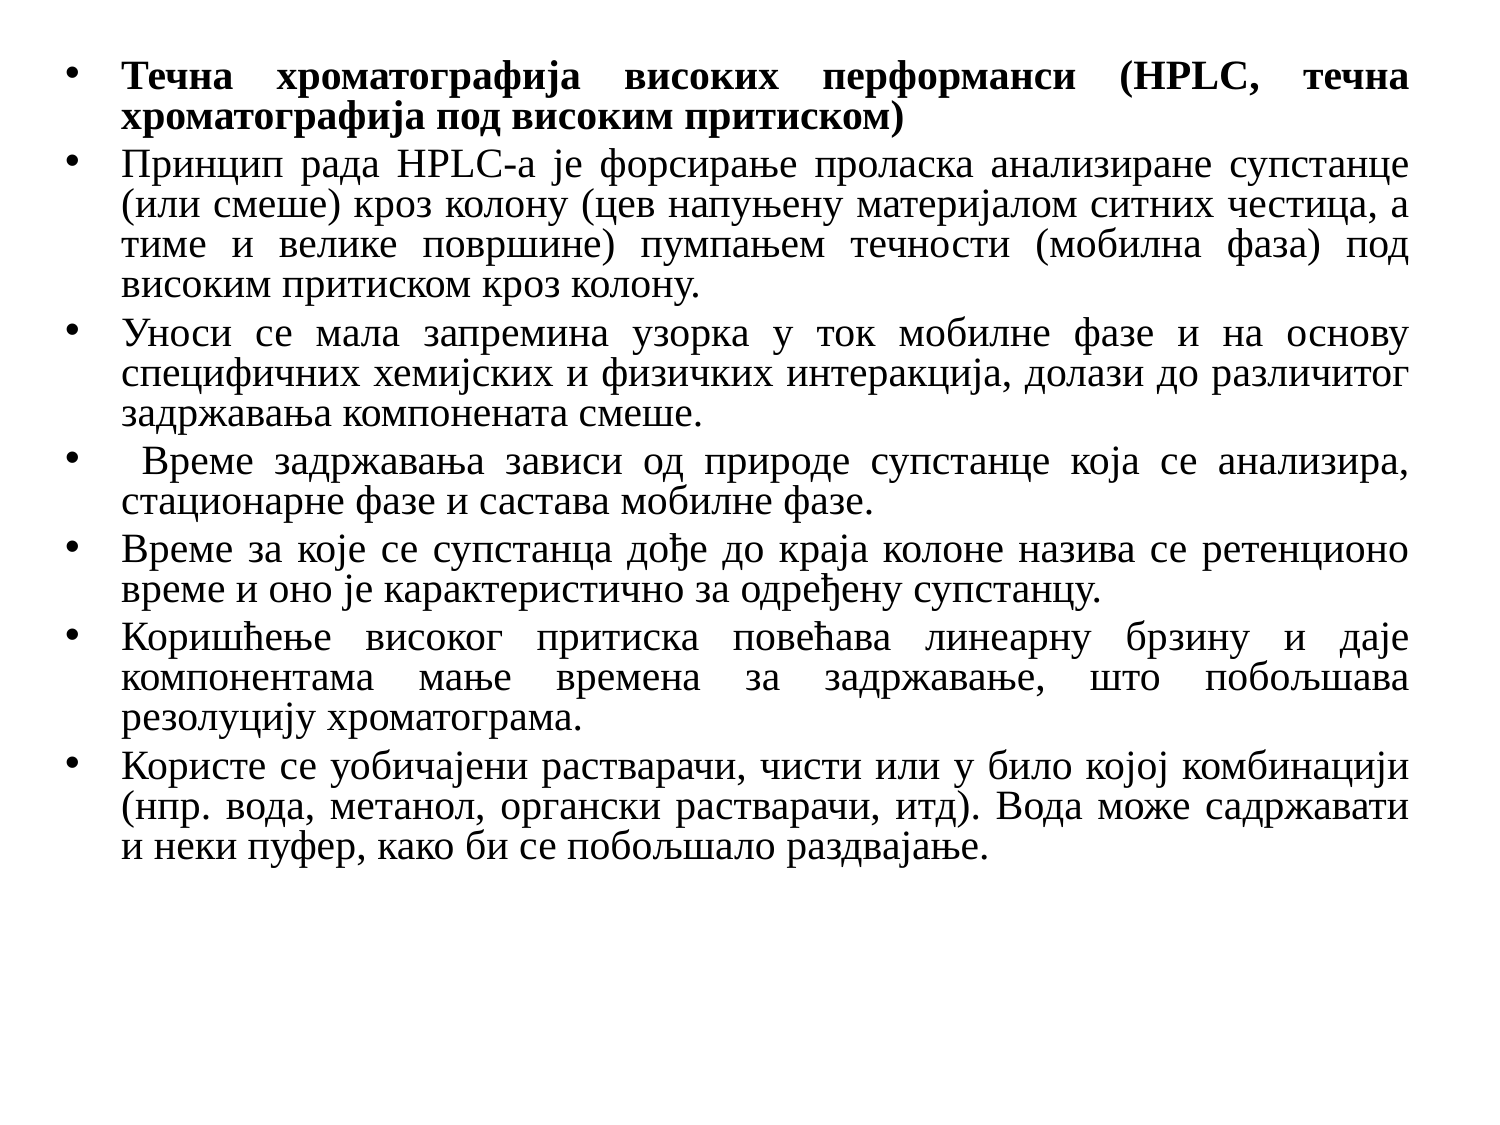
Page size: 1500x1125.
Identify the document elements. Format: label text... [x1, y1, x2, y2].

list Течна хроматографија високих перформанси (HPLC, течна хроматографија под високим притиском) Принцип рада HPLC-а је форсирање проласка анализиране супстанце (или смеше) кроз колону (цев напуњену материјалом ситних честица, а тиме и велике површине) пумпањем течности (мобилна фаза) под високим притиском кроз колону. Уноси се мала запремина узорка у ток мобилне фазе и на основу специфичних хемијских и физичких интеракција, долази до различитог задржавања компонената смеше. Време задржавања зависи од природе супстанце која се анализира, стационарне фазе и састава мобилне фазе. Време за које се супстанца дође до краја колоне назива се ретенционо време и оно је карактеристично за одређену супстанцу. Коришћење високог притиска повећава линеарну брзину и даје компонентама мање времена за задржавање, што побољшава резолуцију хроматограма. Користе се уобичајени растварачи, чисти или у било којој комбинацији (нпр. вода, метанол, органски растварачи, итд). Вода може садржавати и неки пуфер, како би се побољшало раздвајање. [50, 50, 1425, 1005]
